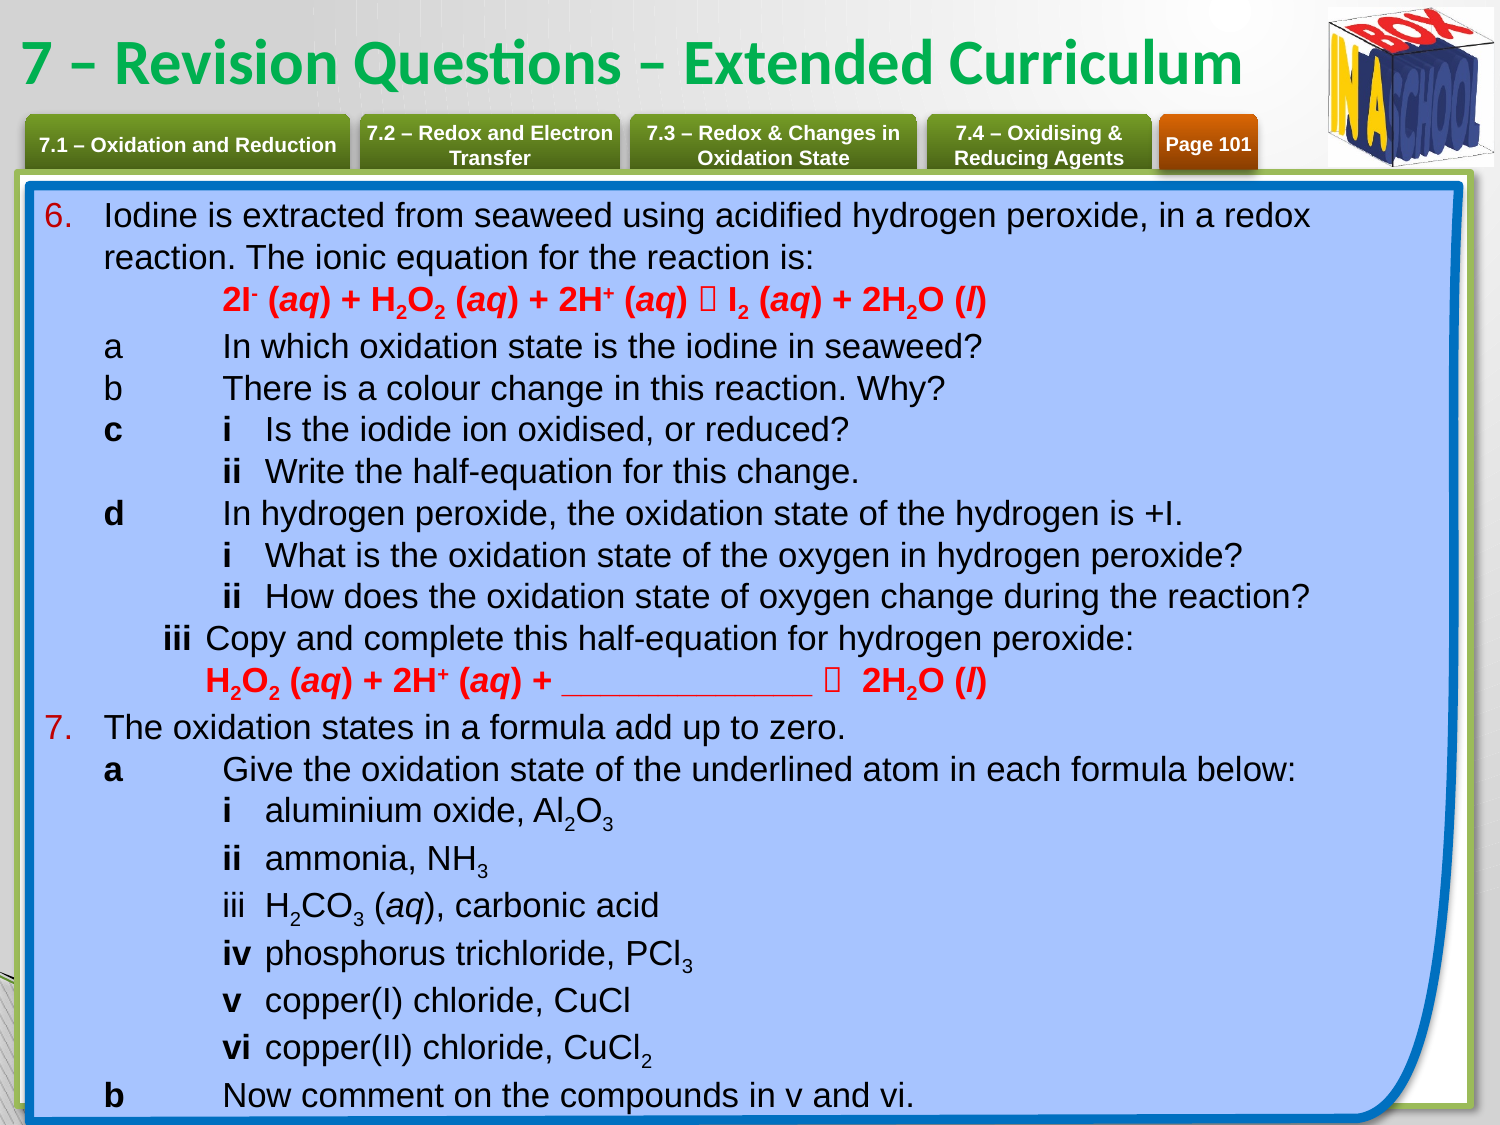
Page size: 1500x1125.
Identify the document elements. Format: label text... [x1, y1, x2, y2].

text_box Iodine is extracted from seaweed using acidified hydrogen peroxide, in a redox reaction. The ionic equation for the reaction is: 2I- (aq) + H2O2 (aq) + 2H+ (aq)  I2 (aq) + 2H2O (l) a In which oxidation state is the iodine in seaweed? b There is a colour change in this reaction. Why? c i Is the iodide ion oxidised, or reduced? ii Write the half-equation for this change. d In hydrogen peroxide, the oxidation state of the hydrogen is +I. i What is the oxidation state of the oxygen in hydrogen peroxide? ii How does the oxidation state of oxygen change during the reaction? iii Copy and complete this half-equation for hydrogen peroxide: H2O2 (aq) + 2H+ (aq) + _____________  2H2O (l) The oxidation states in a formula add up to zero. a Give the oxidation state of the underlined atom in each formula below: i aluminium oxide, Al2O3 ii ammonia, NH3 iii H2CO3 (aq), carbonic acid iv phosphorus trichloride, PCl3 v copper(I) chloride, CuCl vi copper(II) chloride, CuCl2 b Now comment on the compounds in v and vi. [29, 185, 1459, 1122]
picture [1328, 7, 1495, 167]
text_box Page 101 [1159, 113, 1258, 170]
title 7 – Revision Questions – Extended Curriculum [5, 7, 1270, 110]
